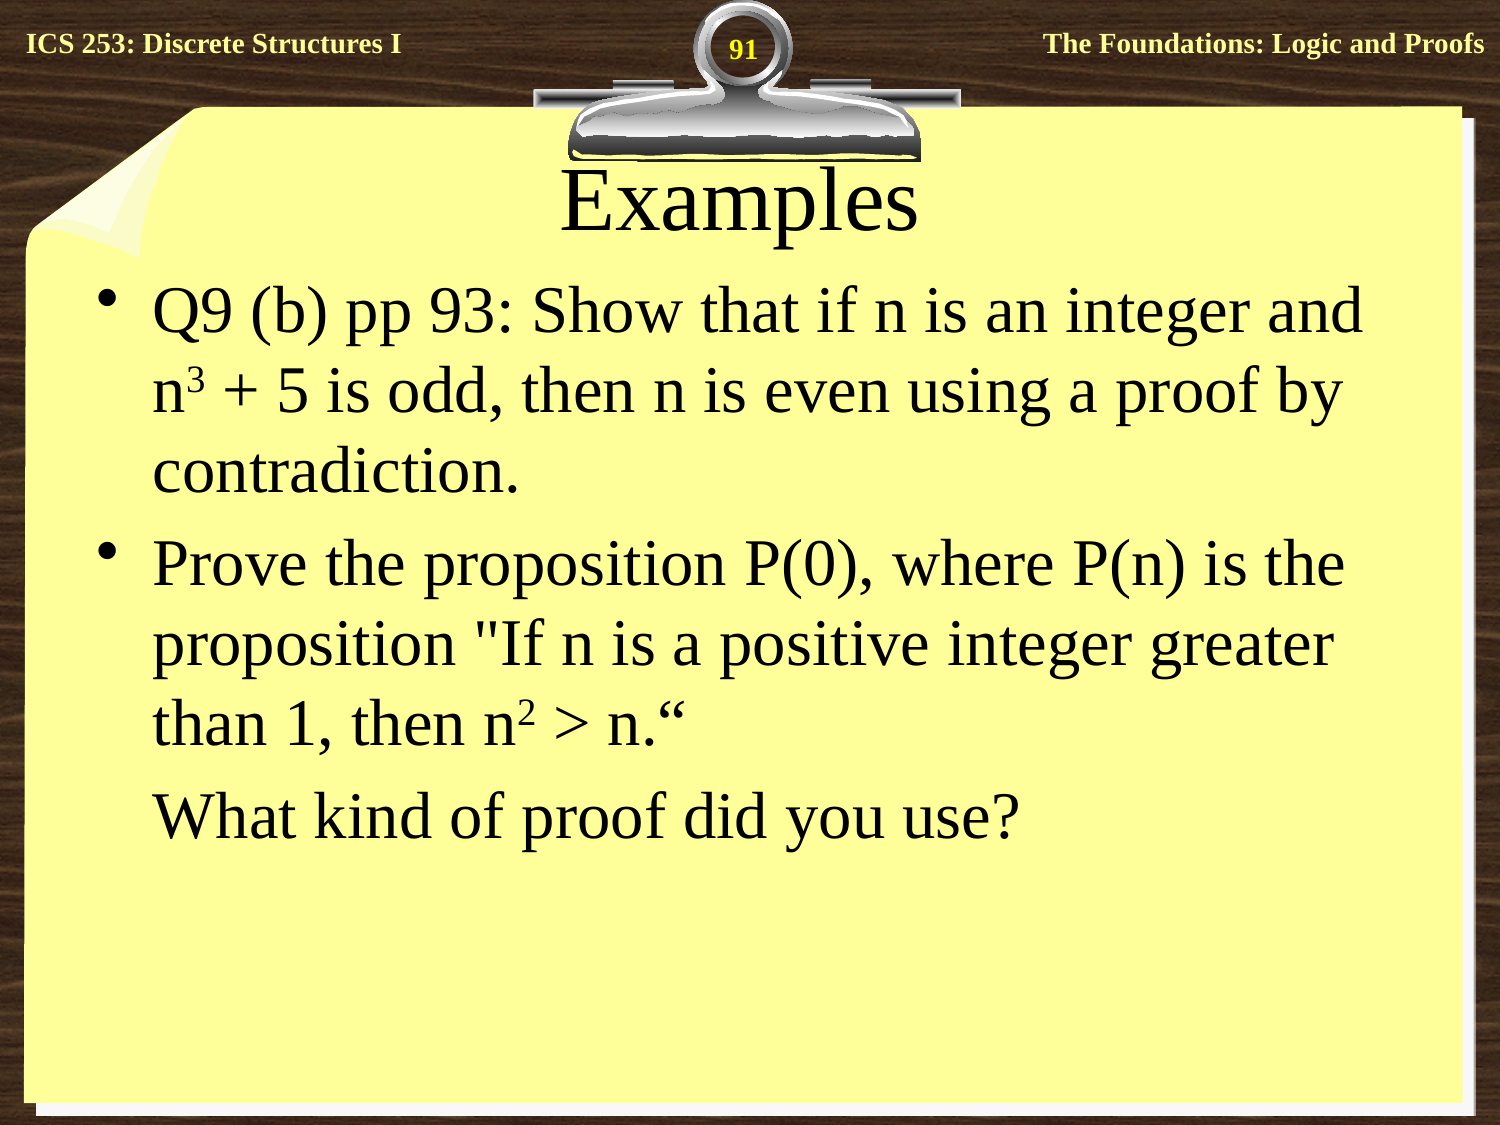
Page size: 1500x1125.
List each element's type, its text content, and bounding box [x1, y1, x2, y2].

picture [0, 0, 1500, 1125]
title Examples [77, 140, 1403, 246]
slide_number 91 [423, 5, 774, 91]
list Q9 (b) pp 93: Show that if n is an integer and n3 + 5 is odd, then n is even using a proof by contradiction. Prove the proposition P(0), where P(n) is the proposition "If n is a positive integer greater than 1, then n2 > n.“ What kind of proof did you use? [81, 257, 1405, 1079]
